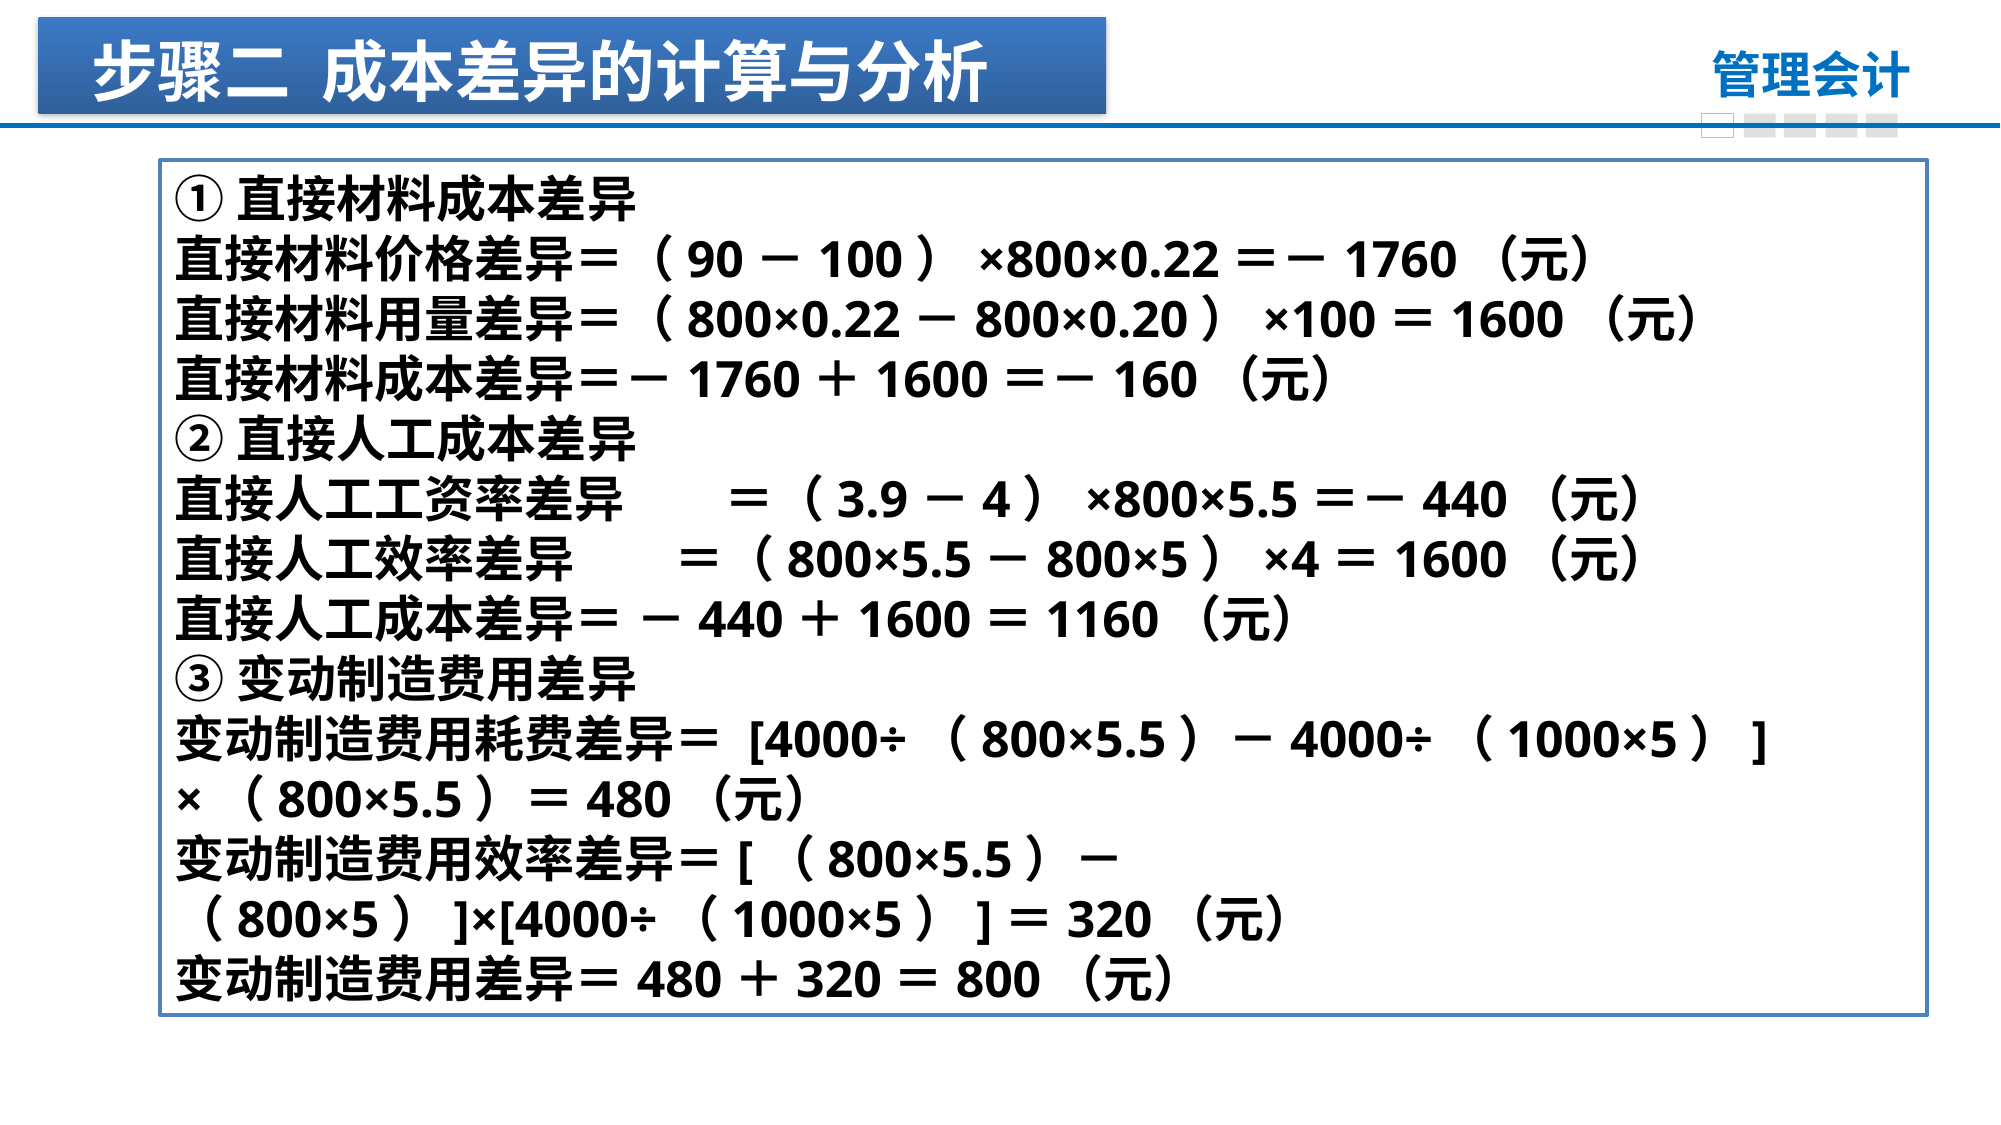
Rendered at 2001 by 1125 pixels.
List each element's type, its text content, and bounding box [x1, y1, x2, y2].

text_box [38, 17, 1107, 119]
text_box ①直接材料成本差异 直接材料价格差异＝（90－100）×800×0.22＝－1760（元） 直接材料用量差异＝（800×0.22－800×0.20）×100＝1600（元） 直接材料成本差异＝－1760＋1600＝－160（元） ②直接人工成本差异 直接人工工资率差异 ＝（3.9－4）×800×5.5＝－440（元） 直接人工效率差异 ＝（800×5.5－800×5）×4＝1600（元） 直接人工成本差异＝ －440＋1600＝1160（元） ③变动制造费用差异 变动制造费用耗费差异＝ [4000÷（800×5.5）－4000÷（1000×5）] ×（800×5.5）＝480（元） 变动制造费用效率差异＝[（800×5.5）－（800×5）]×[4000÷（1000×5）]＝320（元） 变动制造费用差异＝480＋320＝800（元） [158, 158, 1929, 1017]
